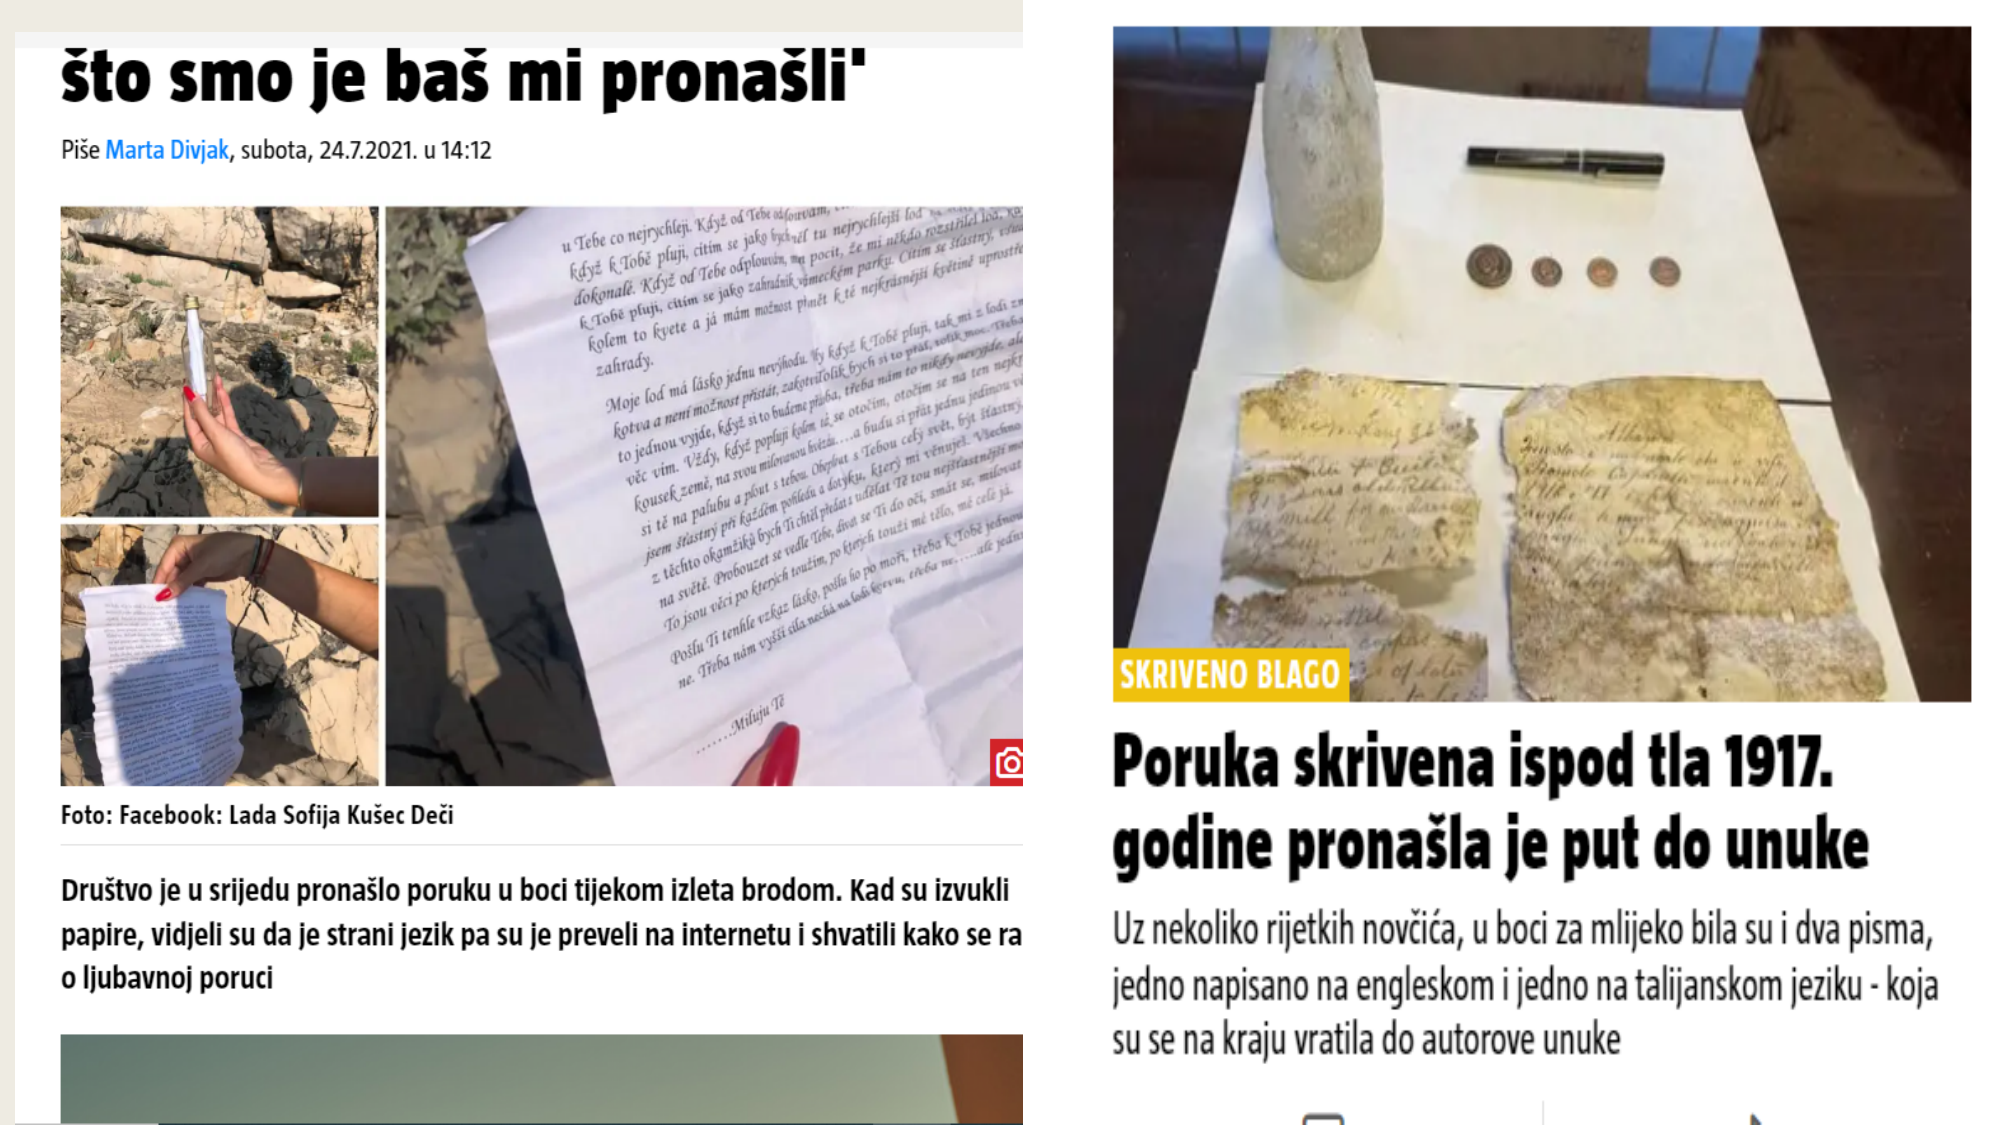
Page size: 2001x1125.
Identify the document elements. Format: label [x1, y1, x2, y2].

picture [15, 32, 1023, 1125]
list [1023, 0, 2000, 1125]
